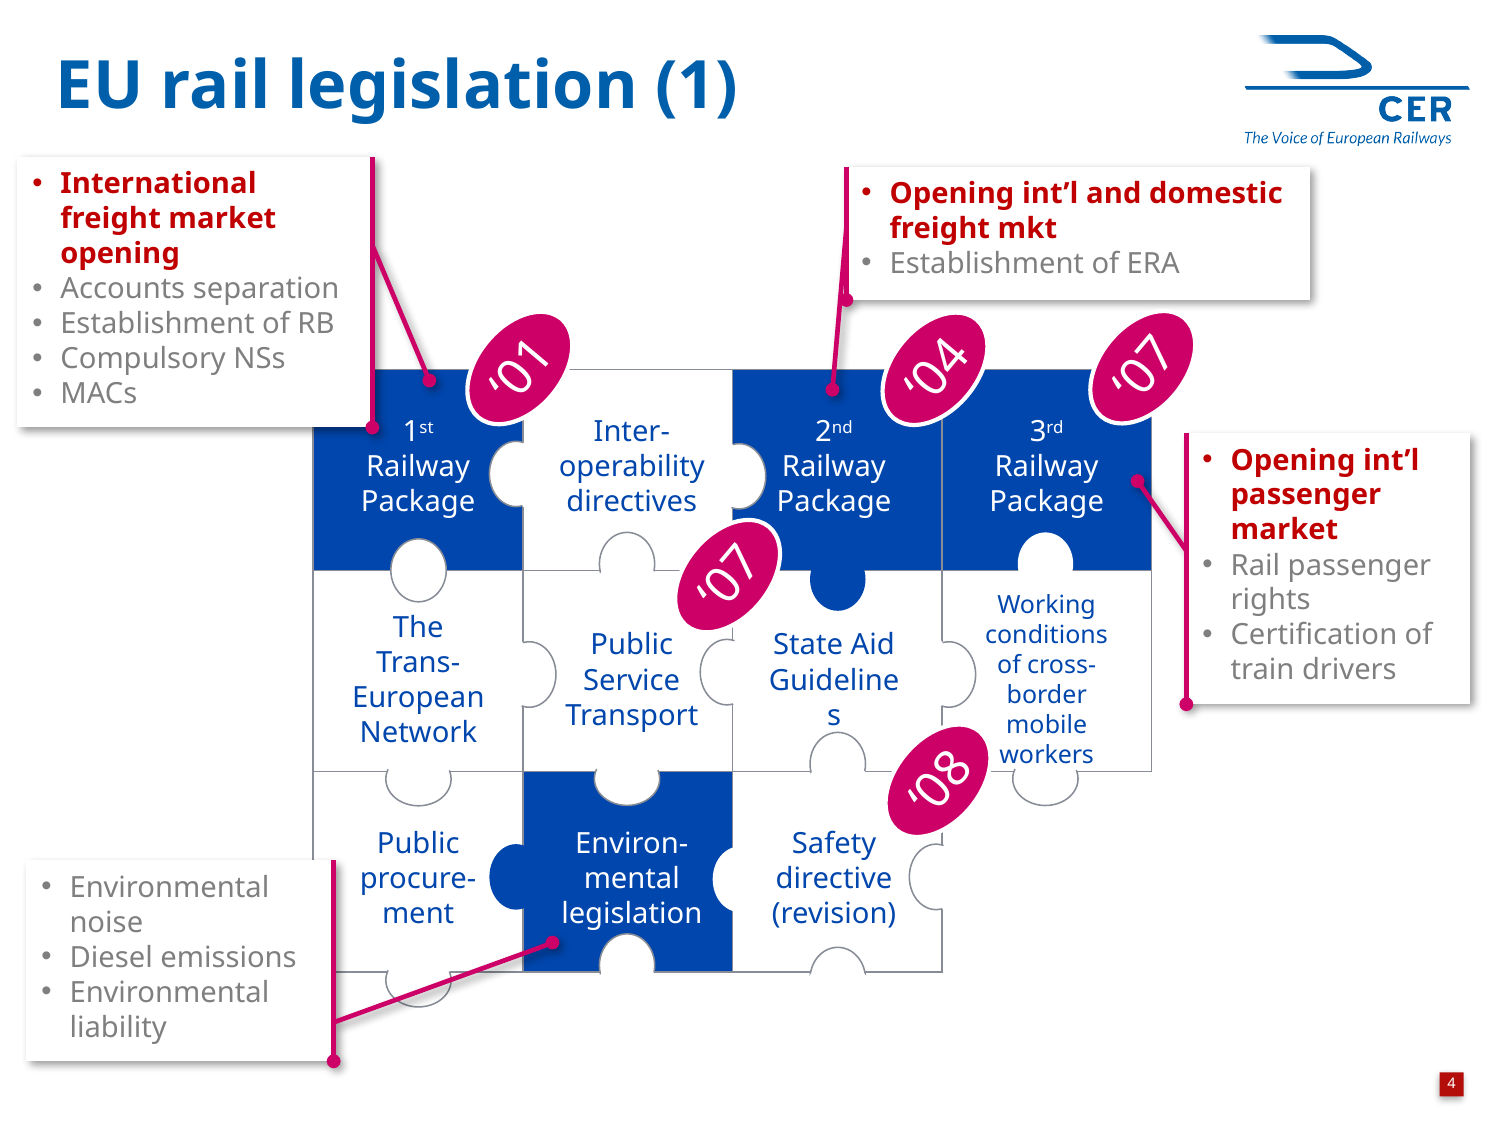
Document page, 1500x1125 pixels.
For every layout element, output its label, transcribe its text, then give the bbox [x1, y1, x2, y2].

list EU rail legislation (1) [40, 34, 1217, 281]
text_box ‘04 [885, 310, 990, 367]
text_box ‘07 [1092, 309, 1198, 414]
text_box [312, 369, 1152, 1012]
picture [1244, 35, 1470, 146]
text_box International freight market opening Accounts separation Establishment of RB Compulsory NSs MACs [17, 157, 424, 427]
text_box Opening int’l passenger market Rail passenger rights Certification of train drivers [1156, 433, 1470, 711]
text_box Opening int’l and domestic freight mkt Establishment of ERA [834, 166, 1310, 367]
text_box Environmental noise Diesel emissions Environmental liability [26, 860, 344, 1068]
text_box ‘01 [469, 309, 575, 367]
